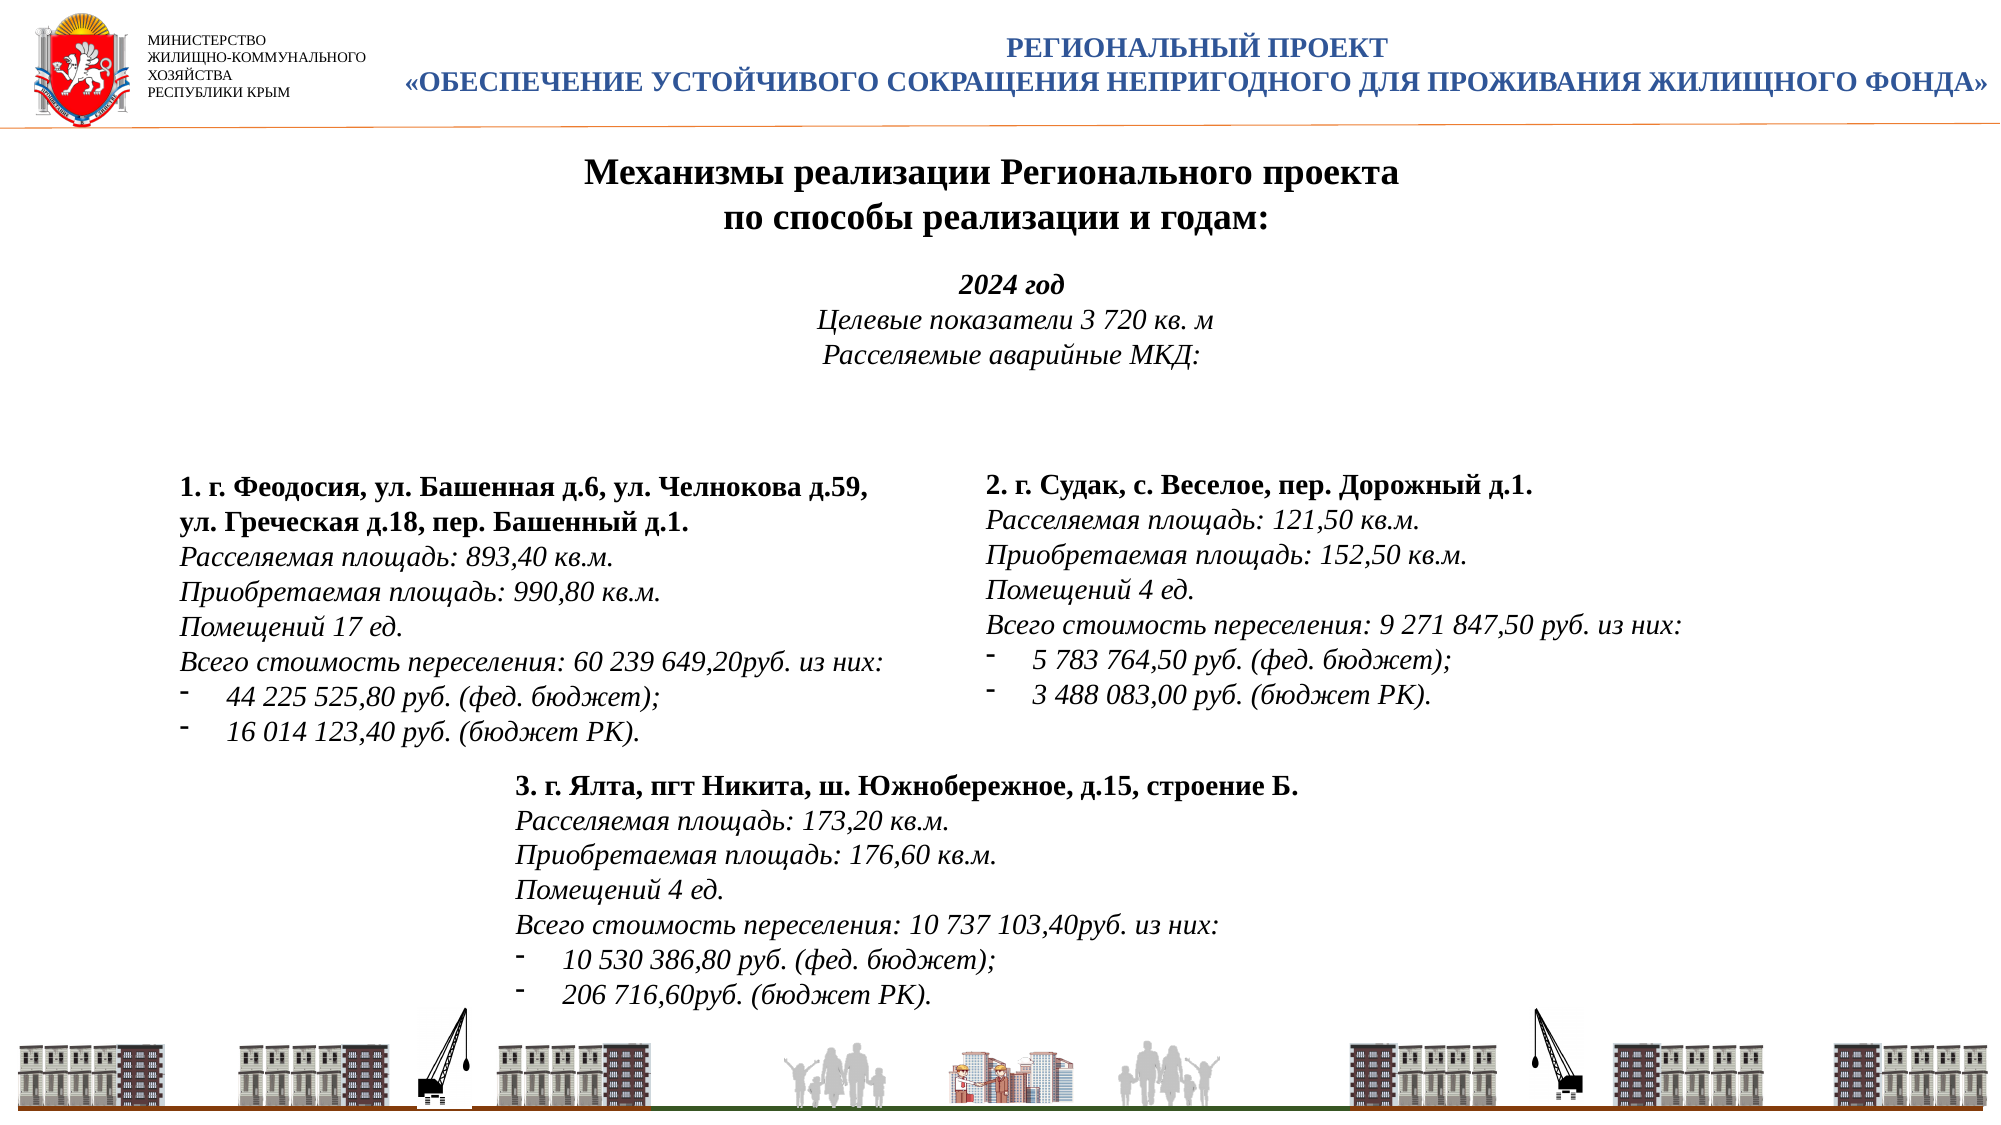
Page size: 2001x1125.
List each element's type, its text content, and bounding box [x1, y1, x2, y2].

text_box 2024 год Целевые показатели 3 720 кв. м Расселяемые аварийные МКД: [622, 257, 1409, 378]
picture [496, 1043, 651, 1108]
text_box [133, 123, 2000, 129]
text_box МИНИСТЕРСТВО ЖИЛИЩНО-КОММУНАЛЬНОГО ХОЗЯЙСТВА РЕСПУБЛИКИ КРЫМ [133, 23, 393, 109]
text_box 3. г. Ялта, пгт Никита, ш. Южнобережное, д.15, строение Б. Расселяемая площадь: 173,20 кв.м. Приобретаемая площадь: 176,60 кв.м. Помещений 4 ед. Всего стоимость переселения: 10 737 103,40руб. из них: 10 530 386,80 руб. (фед. бюджет); 206 716,60руб. (бюджет РК). [500, 723, 1501, 1018]
picture [1117, 1040, 1220, 1106]
picture [1612, 1043, 1765, 1108]
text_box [0, 123, 31, 129]
picture [1833, 1043, 1989, 1110]
picture [922, 1043, 1109, 1108]
text_box 1. г. Феодосия, ул. Башенная д.6, ул. Челнокова д.59, ул. Греческая д.18, пер. Башенный д.1. Расселяемая площадь: 893,40 кв.м. Приобретаемая площадь: 990,80 кв.м. Помещений 17 ед. Всего стоимость переселения: 60 239 649,20руб. из них: 44 225 525,80 руб. (фед. бюджет); 16 014 123,40 руб. (бюджет РК). [164, 459, 995, 790]
text_box 2. г. Судак, с. Веселое, пер. Дорожный д.1. Расселяемая площадь: 121,50 кв.м. Приобретаемая площадь: 152,50 кв.м. Помещений 4 ед. Всего стоимость переселения: 9 271 847,50 руб. из них: 5 783 764,50 руб. (фед. бюджет); 3 488 083,00 руб. (бюджет РК). [971, 423, 1972, 718]
text_box Механизмы реализации Регионального проекта по способы реализации и годам: [544, 139, 1450, 245]
text_box РЕГИОНАЛЬНЫЙ ПРОЕКТ «ОБЕСПЕЧЕНИЕ УСТОЙЧИВОГО СОКРАЩЕНИЯ НЕПРИГОДНОГО ДЛЯ ПРОЖИВАНИЯ ЖИЛИЩНОГО ФОНДА» [365, 21, 2000, 105]
picture [784, 1041, 887, 1108]
picture [17, 1043, 165, 1108]
picture [1349, 1043, 1498, 1108]
picture [417, 1007, 472, 1109]
picture [238, 1043, 390, 1108]
picture [1529, 1007, 1584, 1104]
picture [31, 10, 133, 130]
